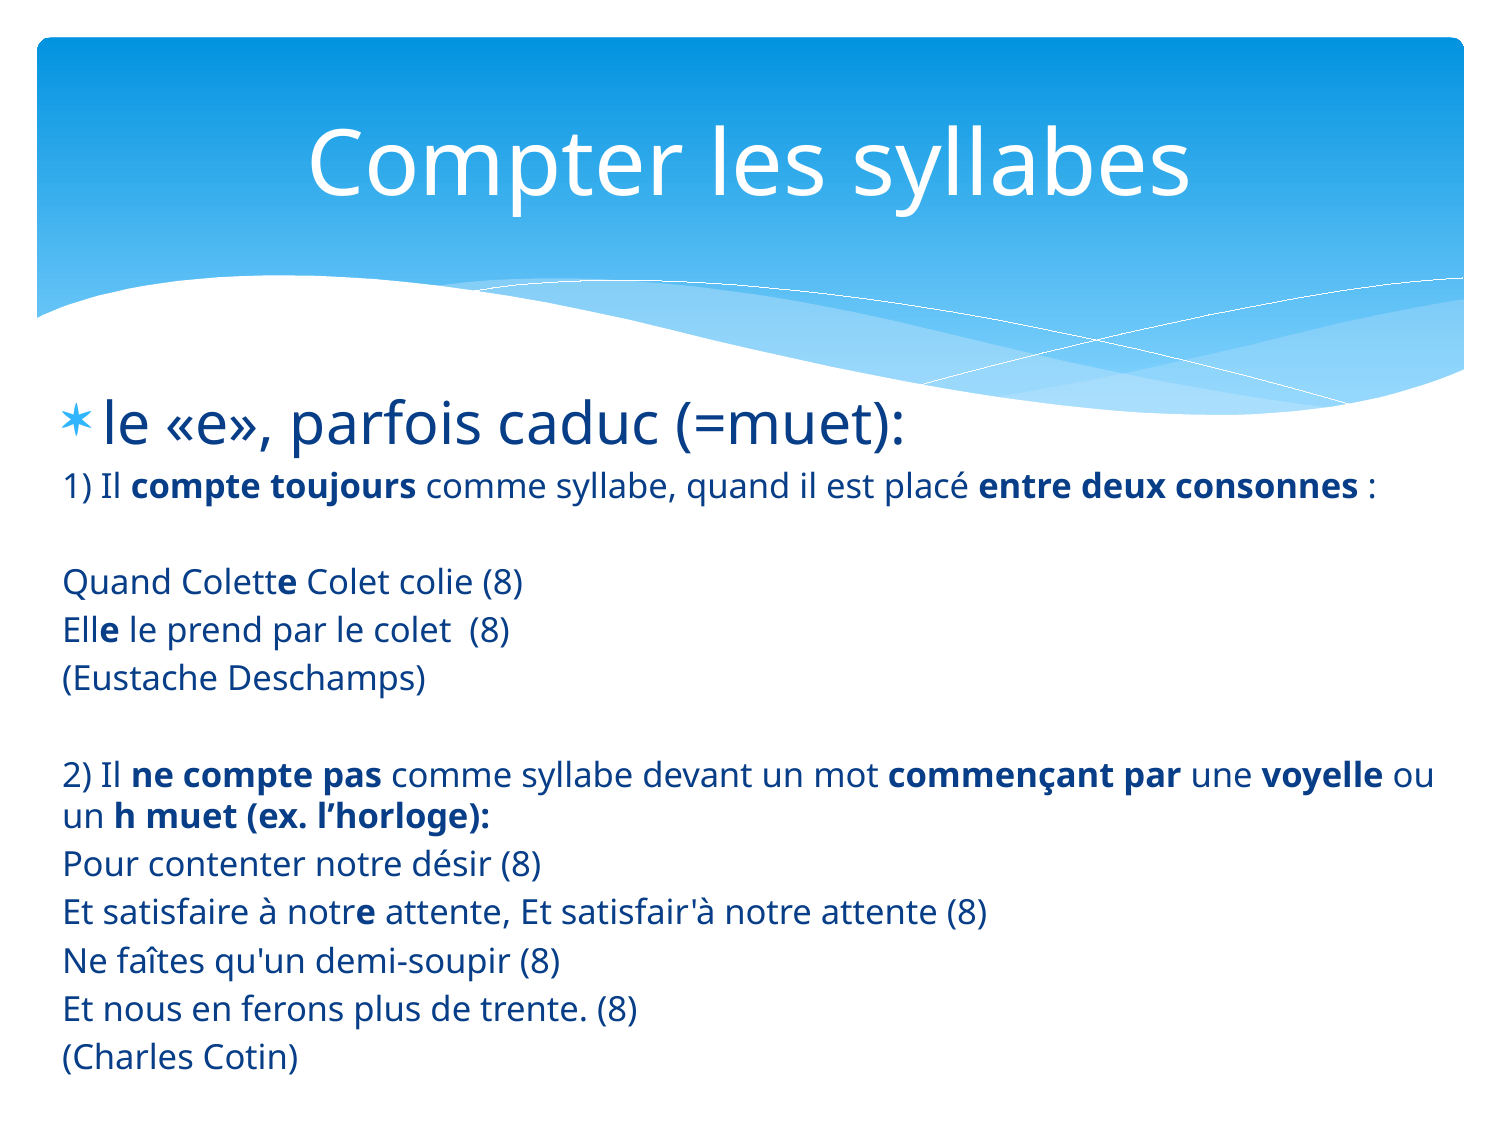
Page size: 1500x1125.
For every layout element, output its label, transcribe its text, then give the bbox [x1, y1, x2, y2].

list le «e», parfois caduc (=muet): 1) Il compte toujours comme syllabe, quand il est placé entre deux consonnes : Quand Colette Colet colie (8) Elle le prend par le colet (8) (Eustache Deschamps) 2) Il ne compte pas comme syllabe devant un mot commençant par une voyelle ou un h muet (ex. l’horloge): Pour contenter notre désir (8) Et satisfaire à notre attente, Et satisfair'à notre attente (8) Ne faîtes qu'un demi-soupir (8) Et nous en ferons plus de trente. (8) (Charles Cotin) [47, 378, 1454, 1087]
title Compter les syllabes [75, 55, 1425, 261]
